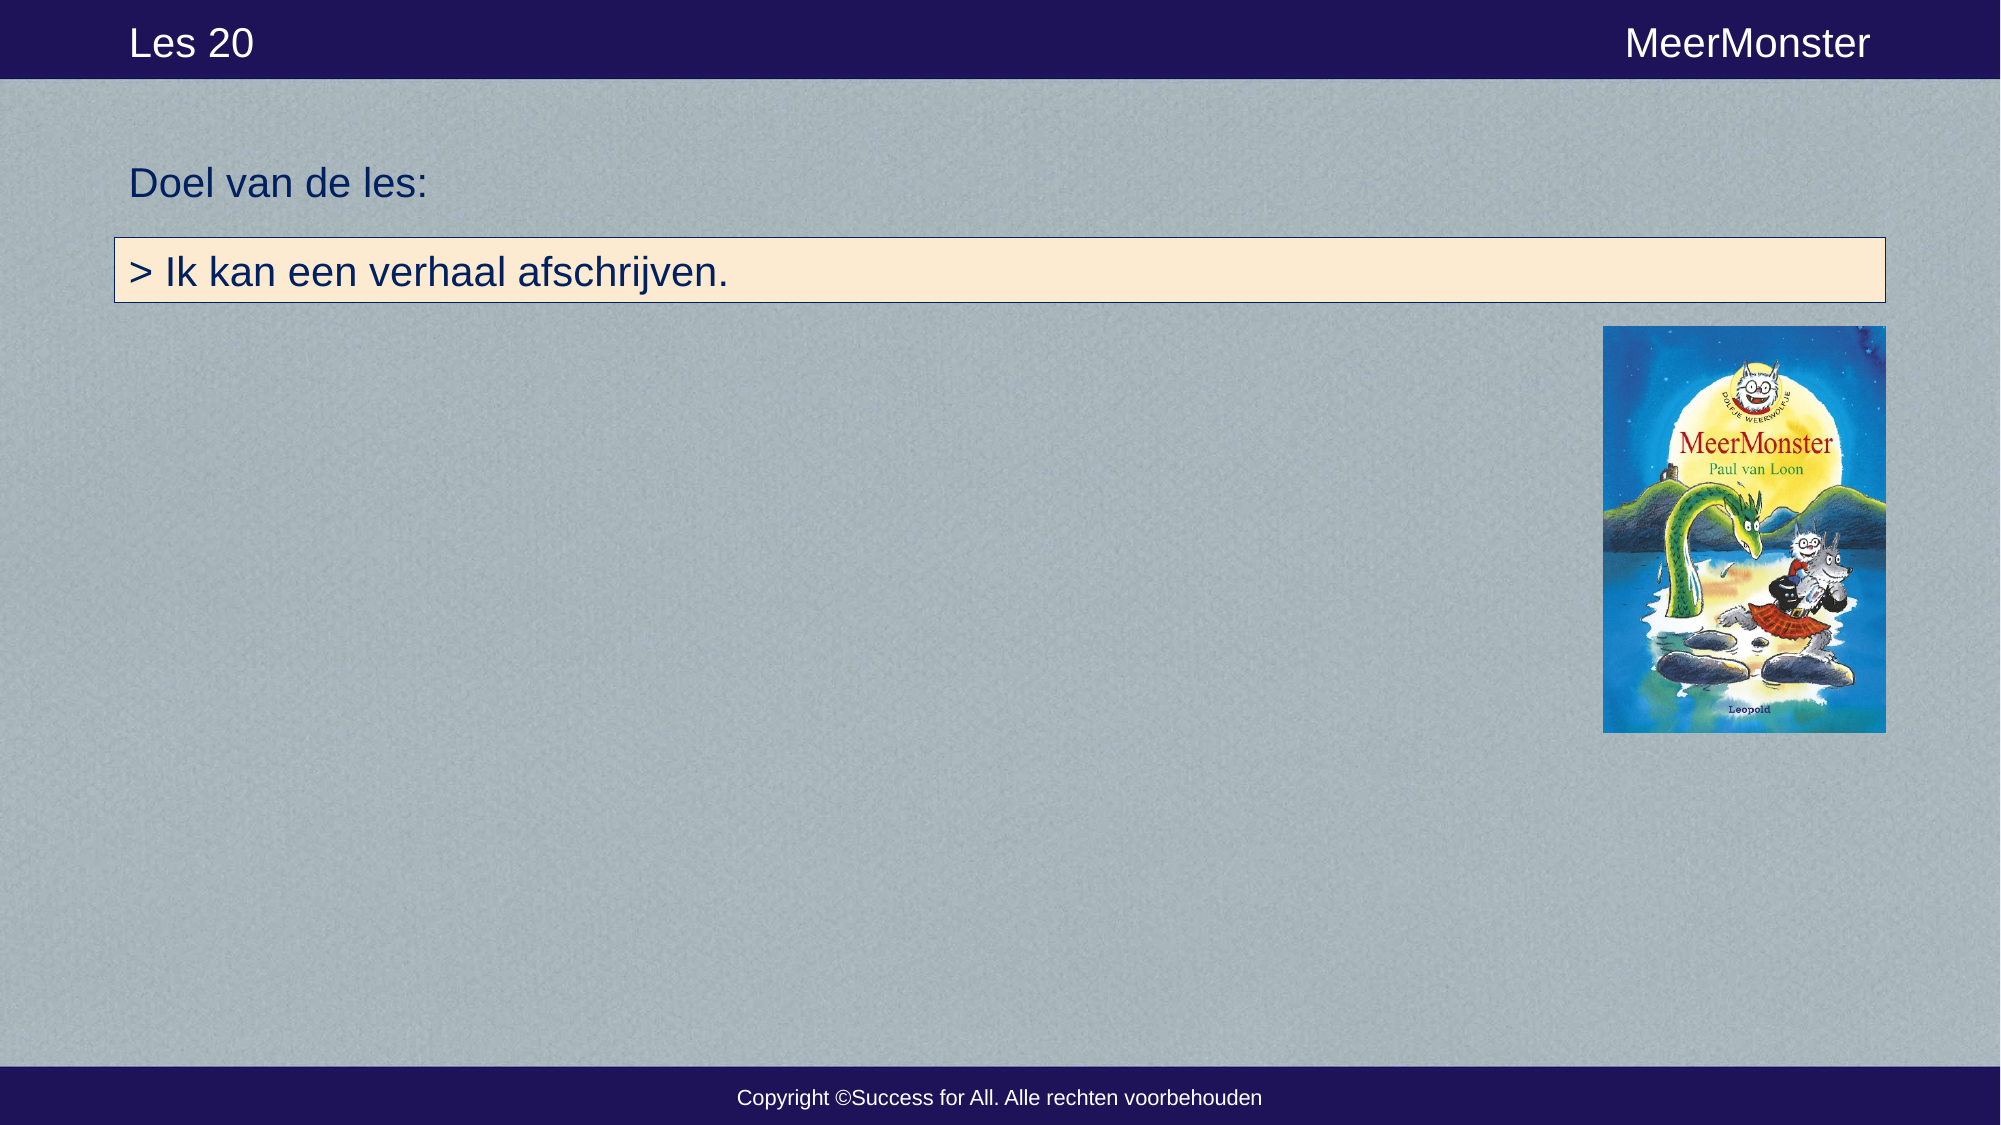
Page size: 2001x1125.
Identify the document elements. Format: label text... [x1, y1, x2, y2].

text_box Doel van de les: [113, 148, 1635, 214]
text_box Les 20 [114, 8, 354, 73]
text_box > Ik kan een verhaal afschrijven. [114, 237, 1886, 303]
picture [0, 0, 2001, 1125]
text_box Copyright ©Success for All. Alle rechten voorbehouden [0, 1076, 2000, 1125]
text_box MeerMonster [999, 8, 1886, 73]
